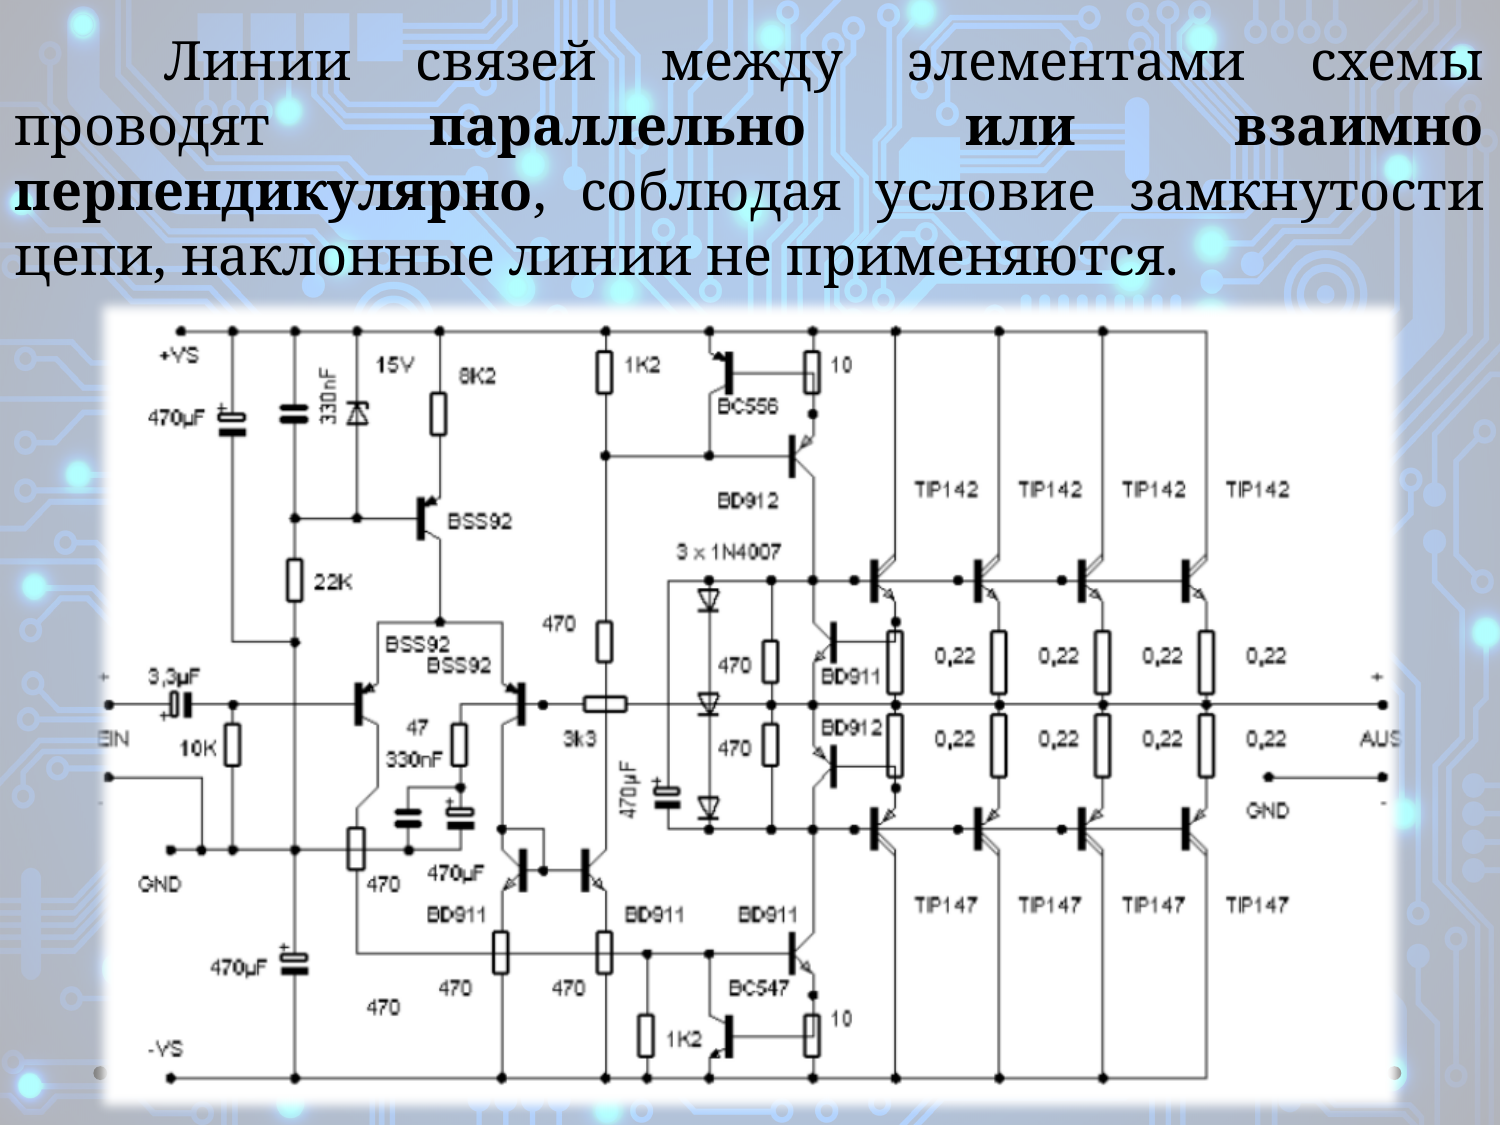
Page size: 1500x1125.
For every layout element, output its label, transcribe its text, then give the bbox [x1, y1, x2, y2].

picture [93, 296, 1407, 1116]
text_box Линии связей между элементами схемы проводят параллельно или взаимно перпендикулярно, соблюдая условие замкнутости цепи, наклонные линии не применяются. [0, 19, 1500, 294]
